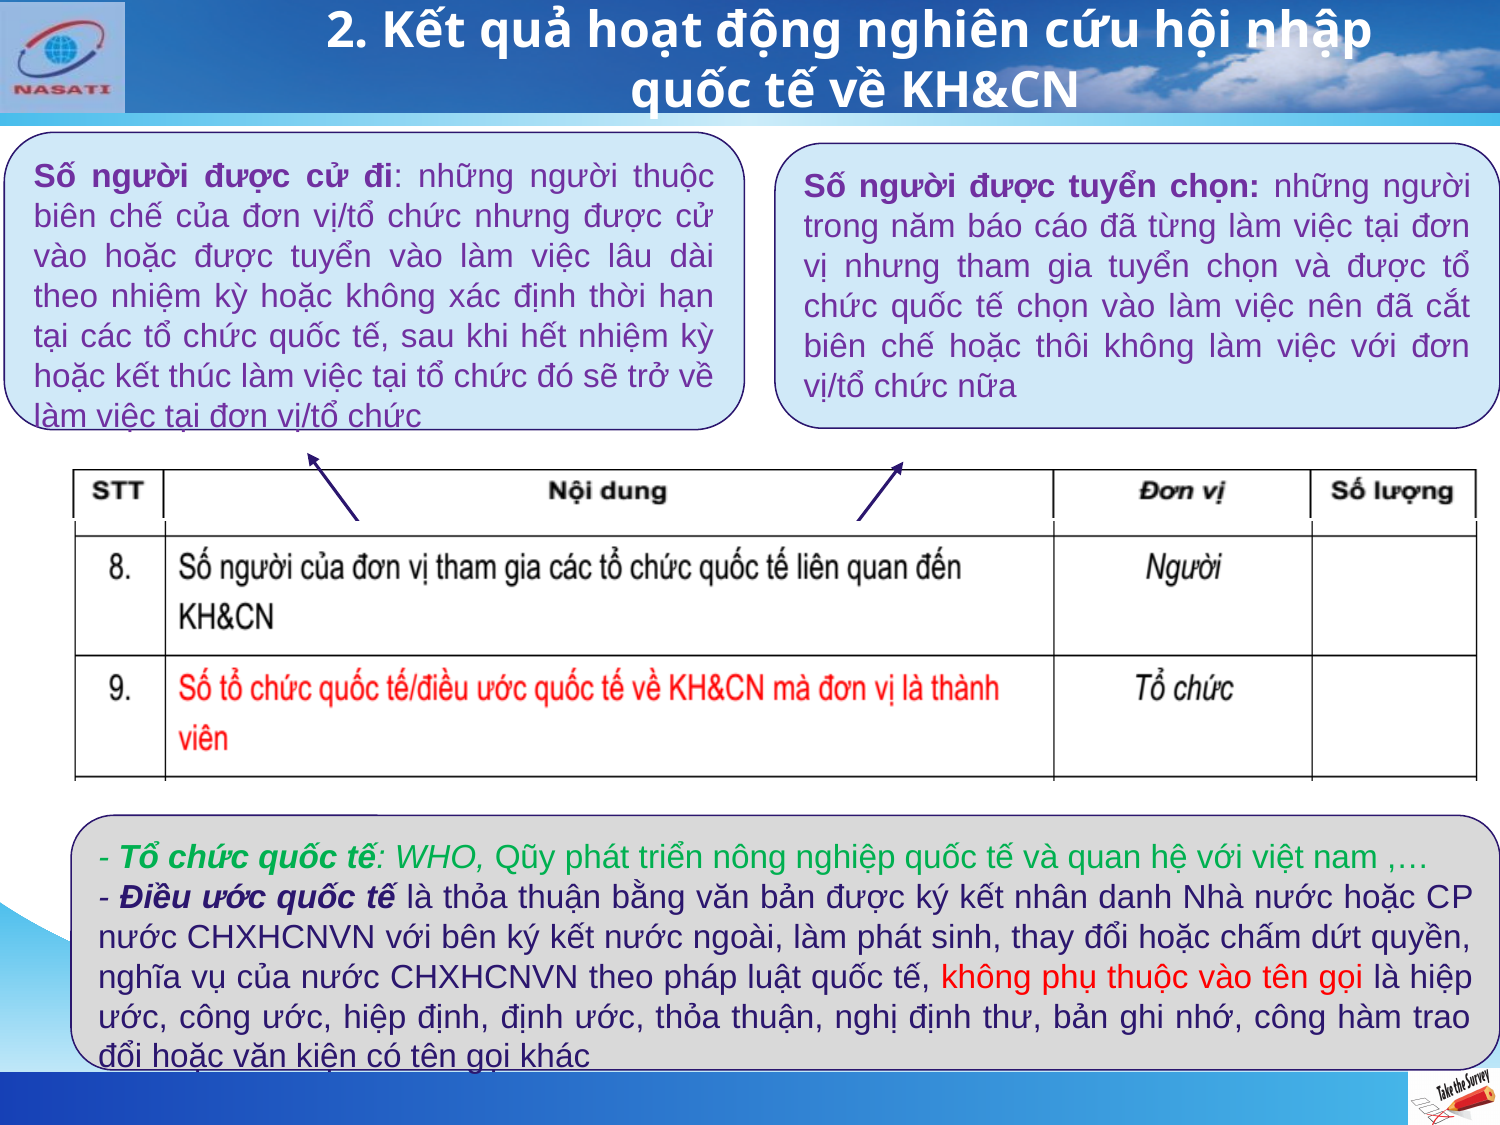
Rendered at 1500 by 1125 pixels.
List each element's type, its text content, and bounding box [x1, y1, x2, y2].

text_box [834, 461, 904, 521]
text_box - Tổ chức quốc tế: WHO, Qũy phát triển nông nghiệp quốc tế và quan hệ với việt nam ,… - Điều ước quốc tế là thỏa thuận bằng văn bản được ký kết nhân danh Nhà nước hoặc CP nước CHXHCNVN với bên ký kết nước ngoài, làm phát sinh, thay đổi hoặc chấm dứt quyền, nghĩa vụ của nước CHXHCNVN theo pháp luật quốc tế, không phụ thuộc vào tên gọi là hiệp ước, công ước, hiệp định, định ước, thỏa thuận, nghị định thư, bản ghi nhớ, công hàm trao đổi hoặc văn kiện có tên gọi khác [70, 815, 1500, 1070]
picture [0, 0, 1500, 114]
picture [370, 469, 834, 518]
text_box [307, 452, 370, 521]
picture [904, 469, 1479, 518]
text_box Số người được cử đi: những người thuộc biên chế của đơn vị/tổ chức nhưng được cử vào hoặc được tuyển vào làm việc lâu dài theo nhiệm kỳ hoặc không xác định thời hạn tại các tổ chức quốc tế, sau khi hết nhiệm kỳ hoặc kết thúc làm việc tại tổ chức đó sẽ trở về làm việc tại đơn vị/tổ chức [4, 132, 745, 430]
title 2. Kết quả hoạt động nghiên cứu hội nhập quốc tế về KH&CN [125, 11, 1500, 104]
picture [1408, 1068, 1500, 1125]
picture [70, 521, 1481, 781]
picture [70, 469, 307, 518]
text_box Số người được tuyển chọn: những người trong năm báo cáo đã từng làm việc tại đơn vị nhưng tham gia tuyển chọn và được tổ chức quốc tế chọn vào làm việc nên đã cắt biên chế hoặc thôi không làm việc với đơn vị/tổ chức nữa [774, 143, 1500, 429]
